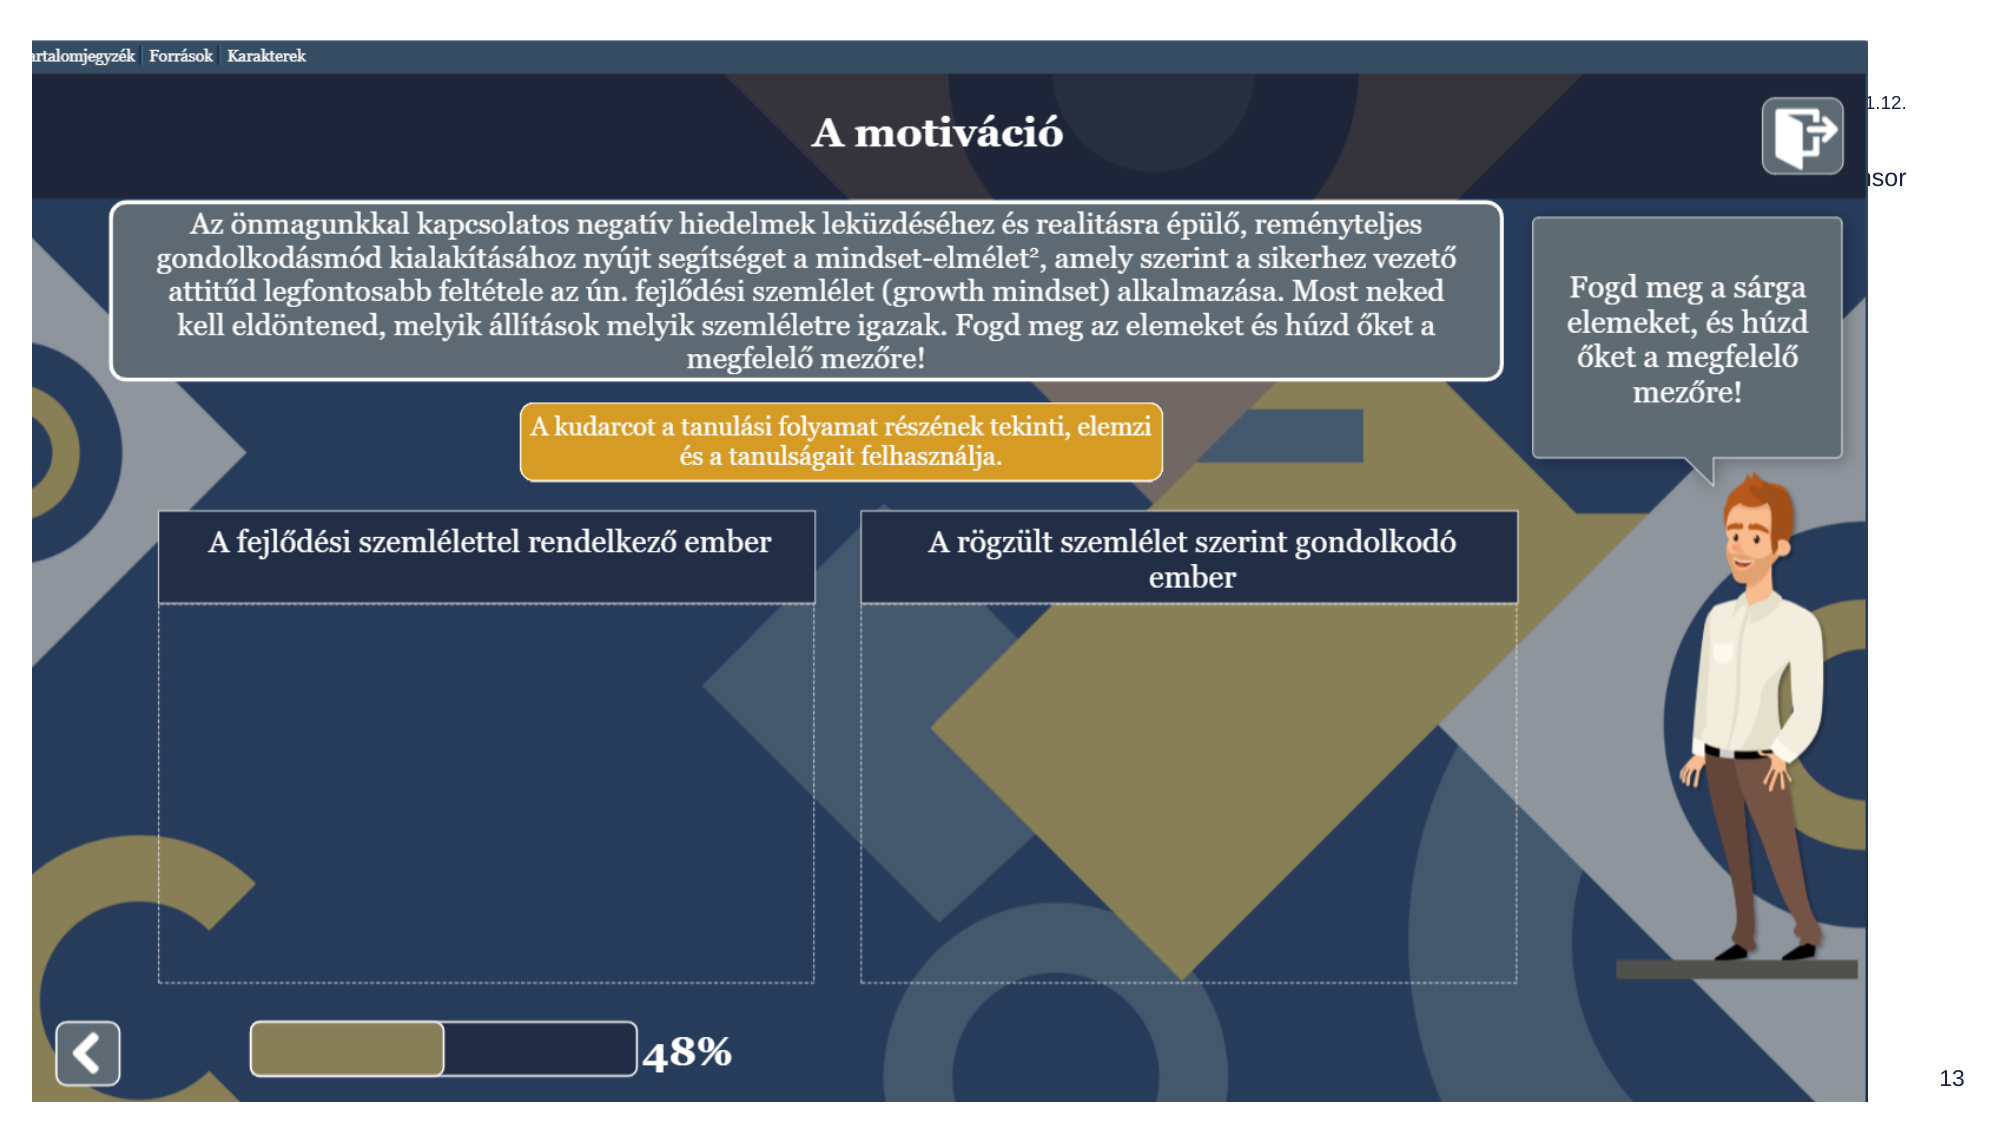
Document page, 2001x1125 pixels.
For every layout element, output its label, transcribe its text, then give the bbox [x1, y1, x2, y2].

picture [31, 31, 1868, 1102]
slide_number 2024. 06. 03. [1868, 90, 1907, 121]
footer Dia címsor [1868, 131, 1907, 192]
